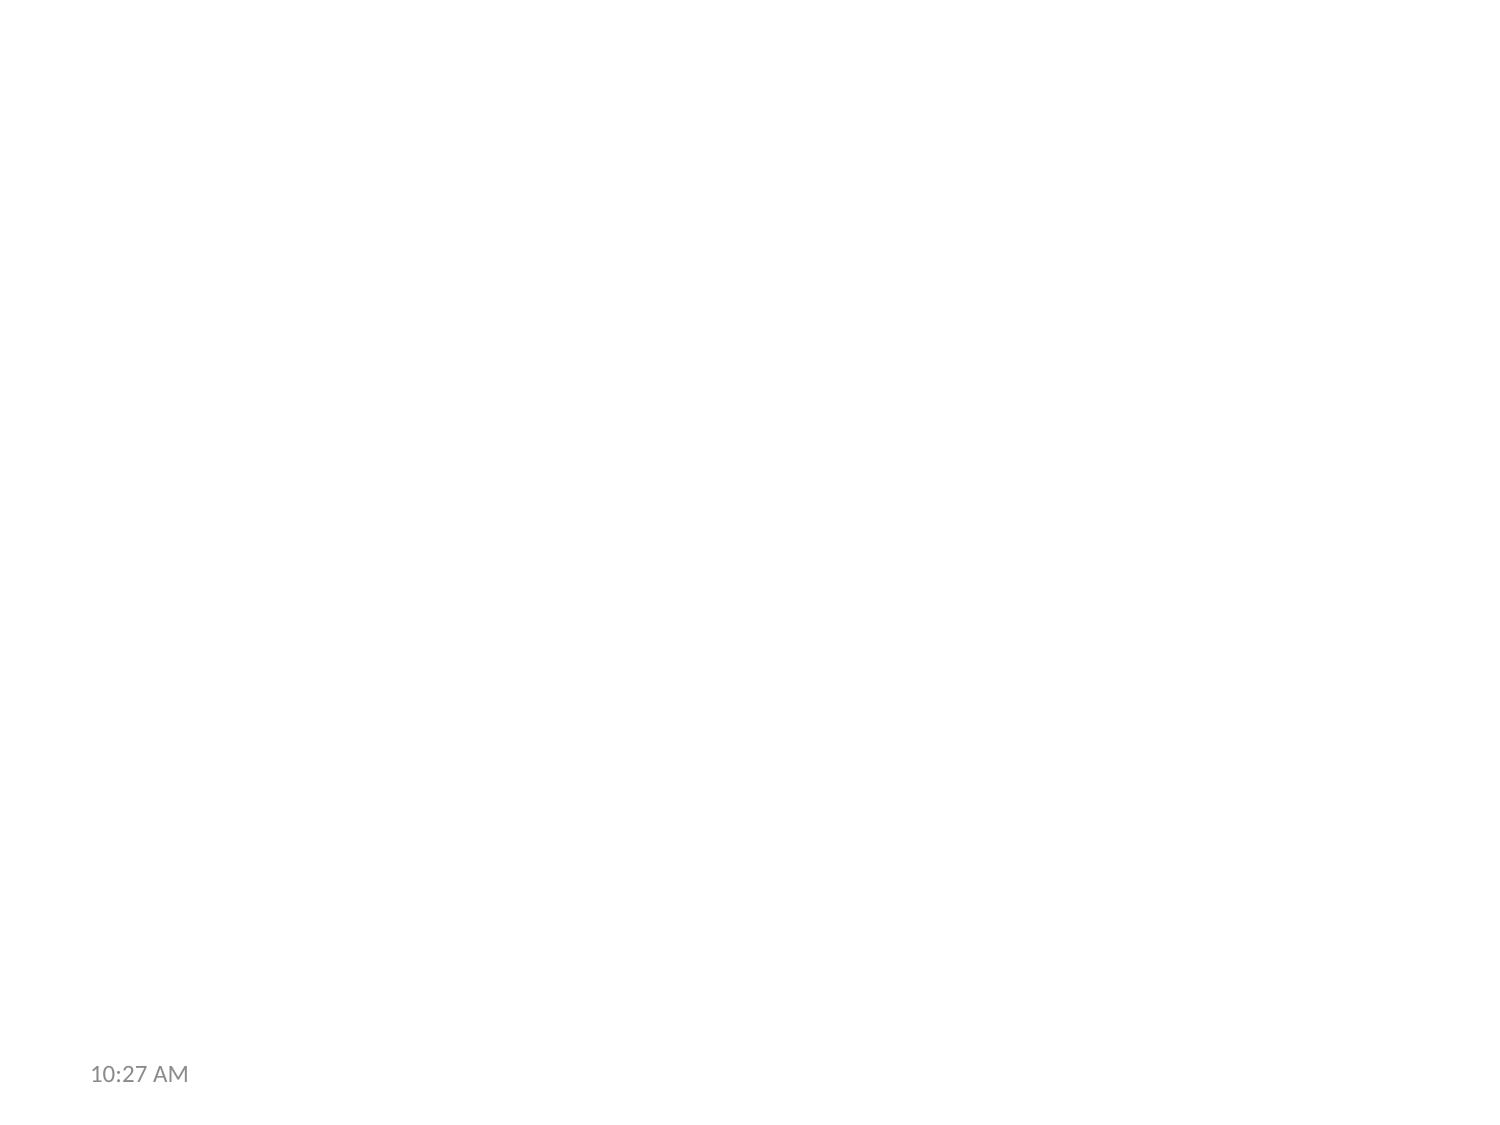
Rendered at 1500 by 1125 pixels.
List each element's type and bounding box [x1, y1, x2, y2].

slide_number [75, 1042, 425, 1103]
